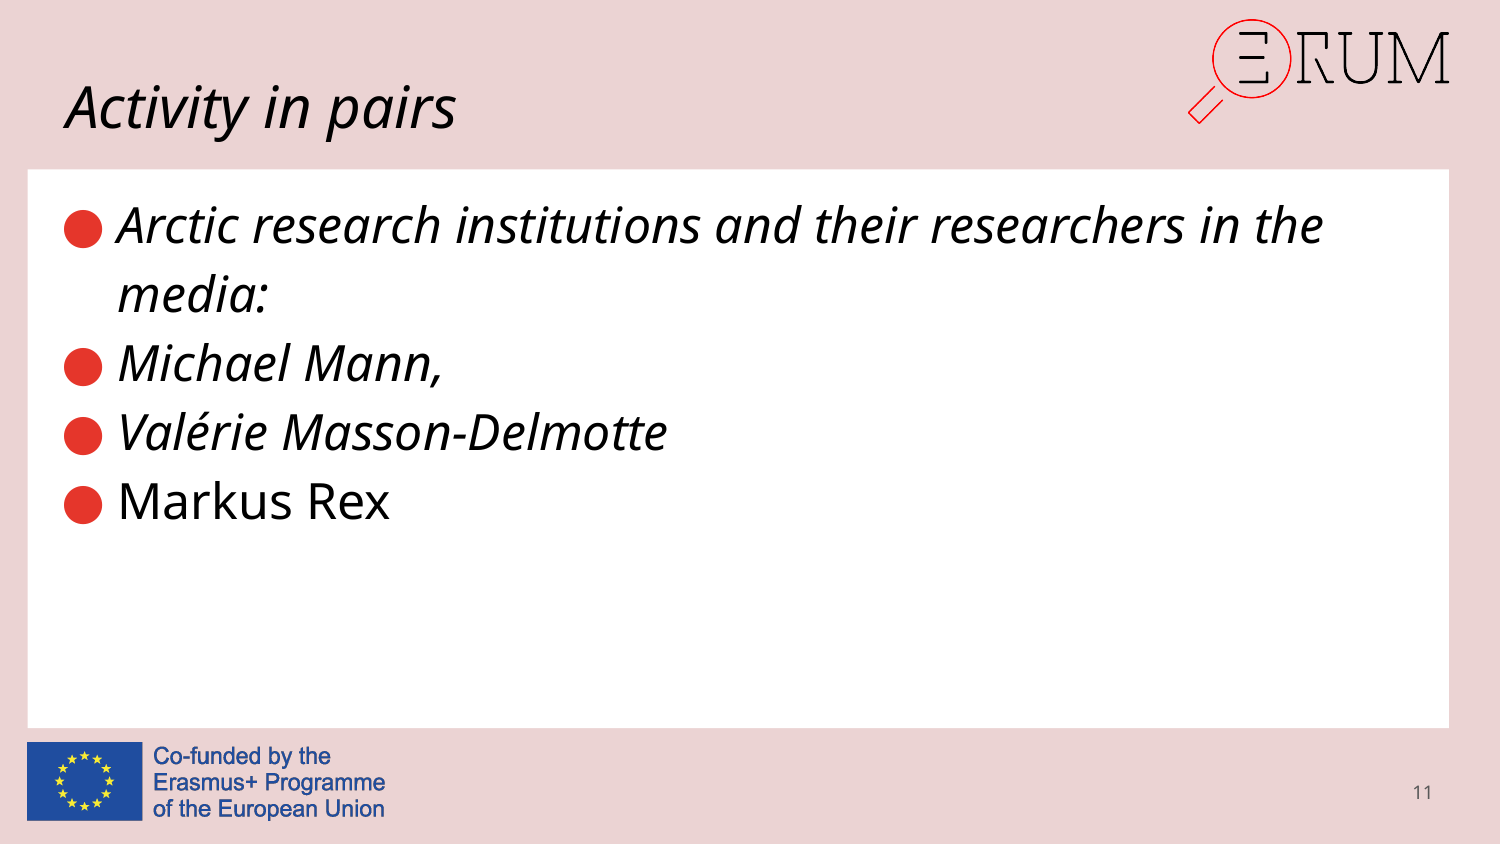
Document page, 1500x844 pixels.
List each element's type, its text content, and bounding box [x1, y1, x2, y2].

picture [27, 742, 385, 821]
picture [1136, 0, 1500, 137]
list Arctic research institutions and their researchers in the media: Michael Mann, Valérie Masson-Delmotte Markus Rex [27, 169, 1449, 729]
title Activity in pairs [51, 55, 1168, 150]
slide_number 11 [1358, 761, 1449, 826]
